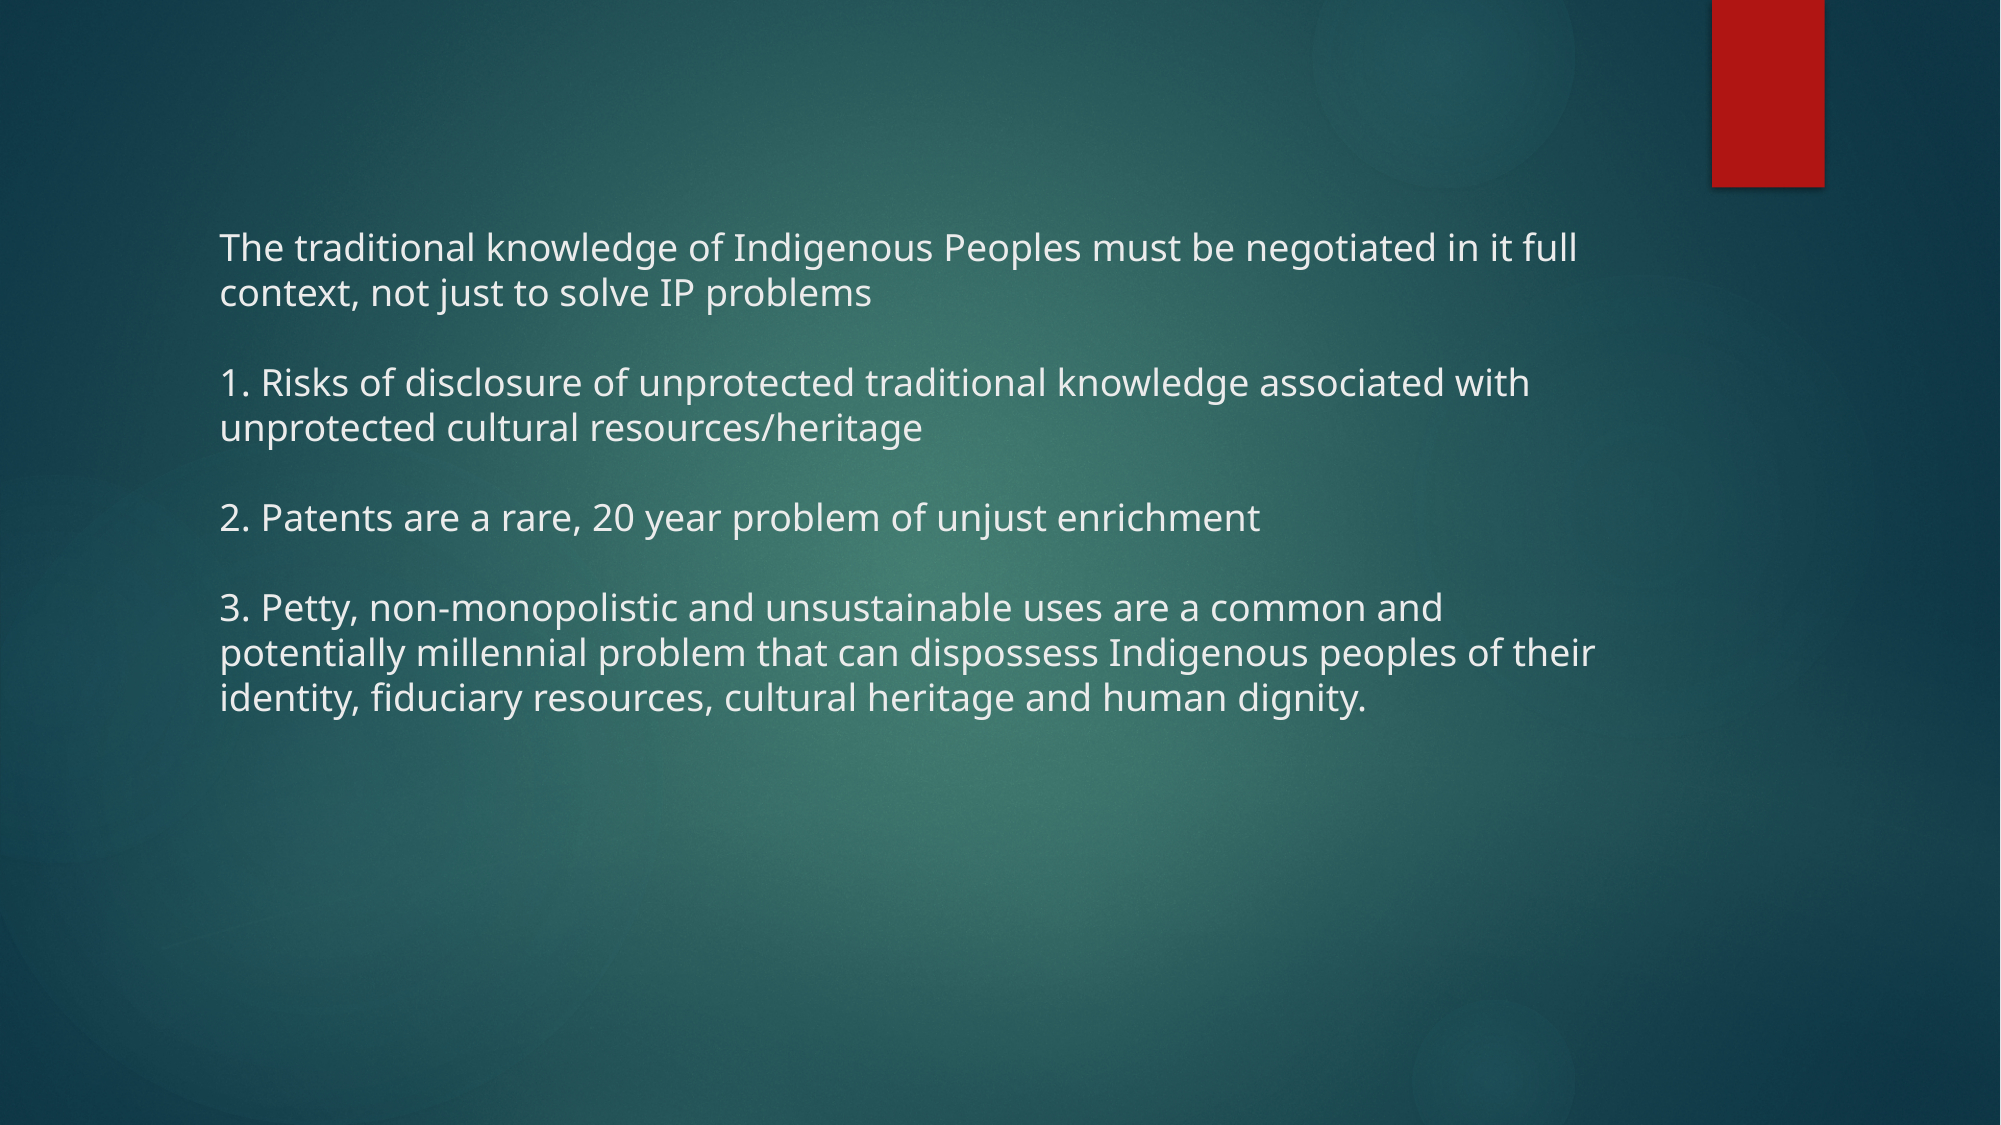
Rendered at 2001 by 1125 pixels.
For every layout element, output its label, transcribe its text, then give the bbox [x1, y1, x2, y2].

title The traditional knowledge of Indigenous Peoples must be negotiated in it full context, not just to solve IP problems 1. Risks of disclosure of unprotected traditional knowledge associated with unprotected cultural resources/heritage 2. Patents are a rare, 20 year problem of unjust enrichment 3. Petty, non-monopolistic and unsustainable uses are a common and potentially millennial problem that can dispossess Indigenous peoples of their identity, fiduciary resources, cultural heritage and human dignity. [204, 216, 1645, 970]
